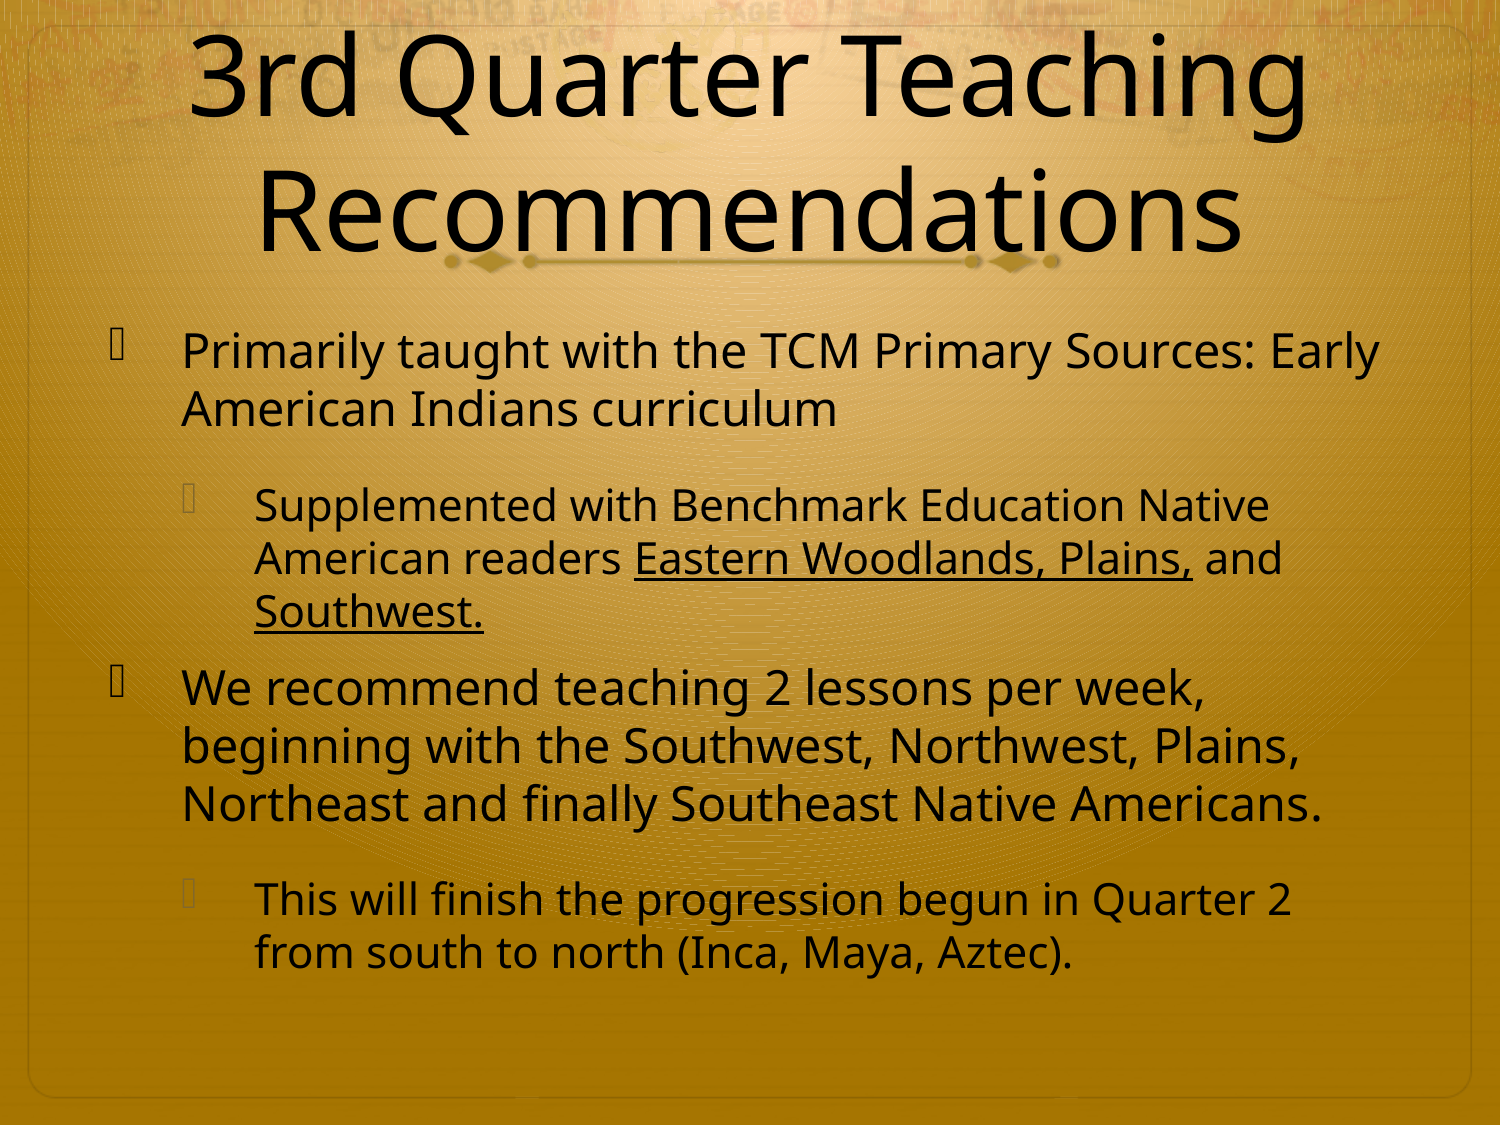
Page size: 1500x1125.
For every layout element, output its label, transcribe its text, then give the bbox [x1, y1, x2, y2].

title 3rd Quarter Teaching Recommendations [93, 45, 1407, 233]
picture [0, 0, 1500, 1125]
list Primarily taught with the TCM Primary Sources: Early American Indians curriculum Supplemented with Benchmark Education Native American readers Eastern Woodlands, Plains, and Southwest. We recommend teaching 2 lessons per week, beginning with the Southwest, Northwest, Plains, Northeast and finally Southeast Native Americans. This will finish the progression begun in Quarter 2 from south to north (Inca, Maya, Aztec). [93, 312, 1407, 988]
